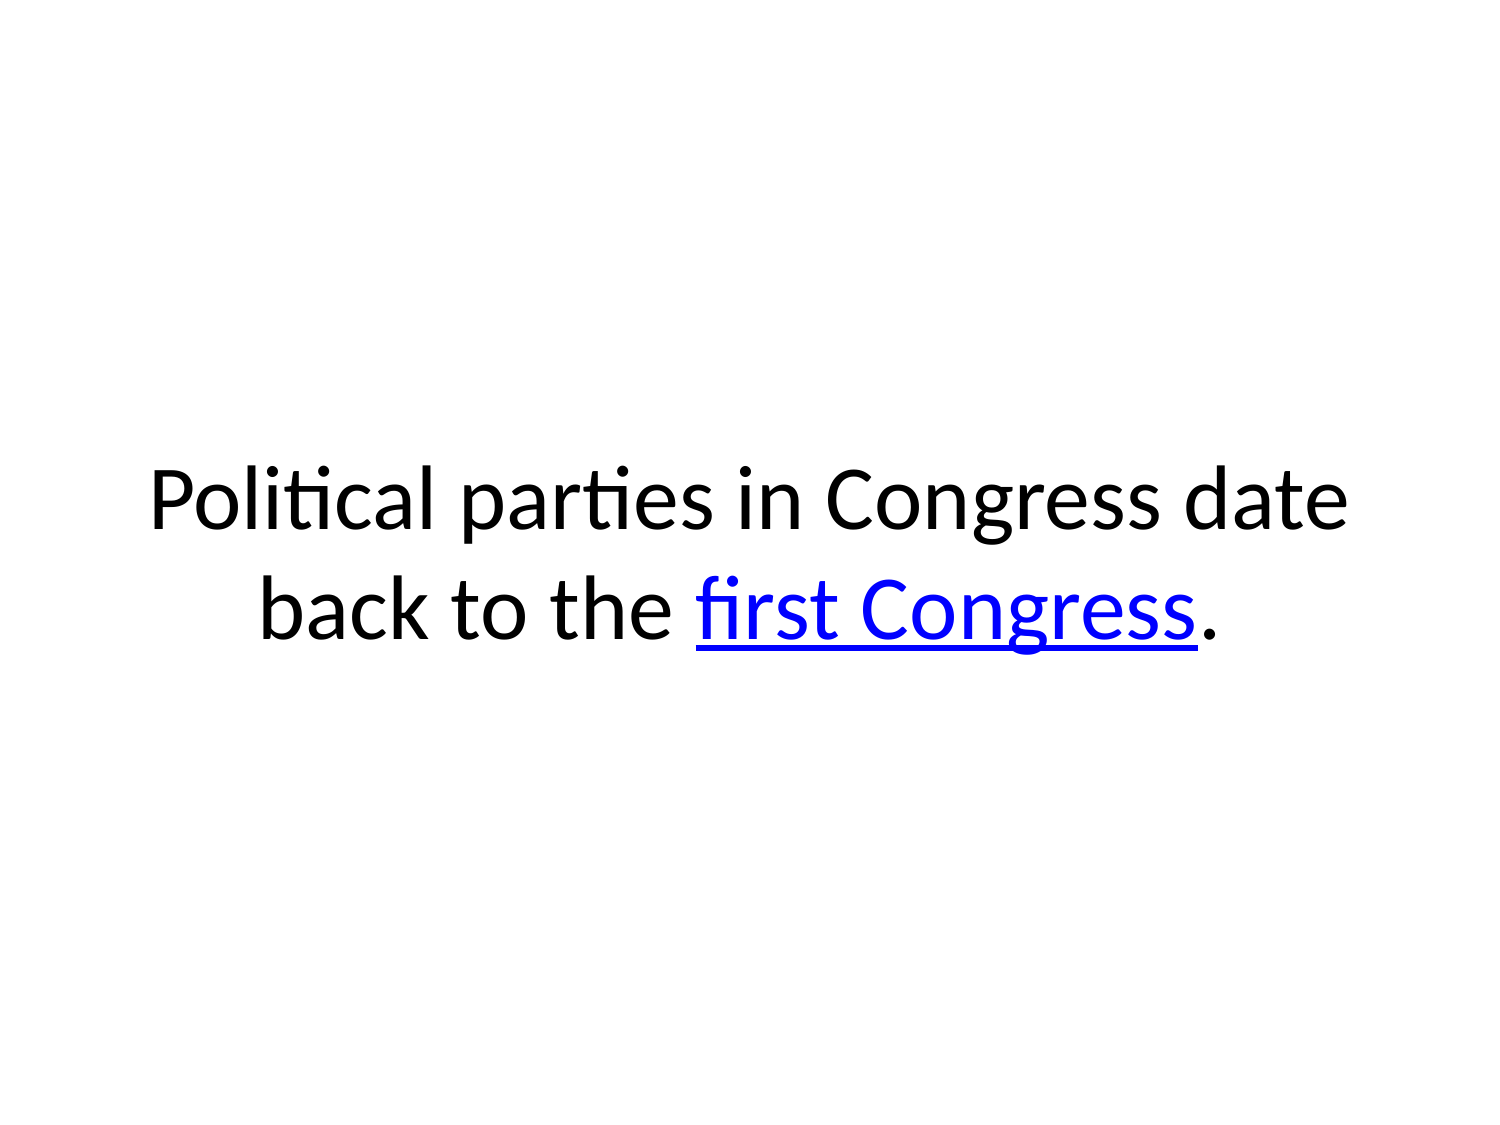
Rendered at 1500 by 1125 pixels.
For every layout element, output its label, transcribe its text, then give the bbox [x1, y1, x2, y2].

title Political parties in Congress date back to the first Congress. [74, 44, 1426, 1051]
